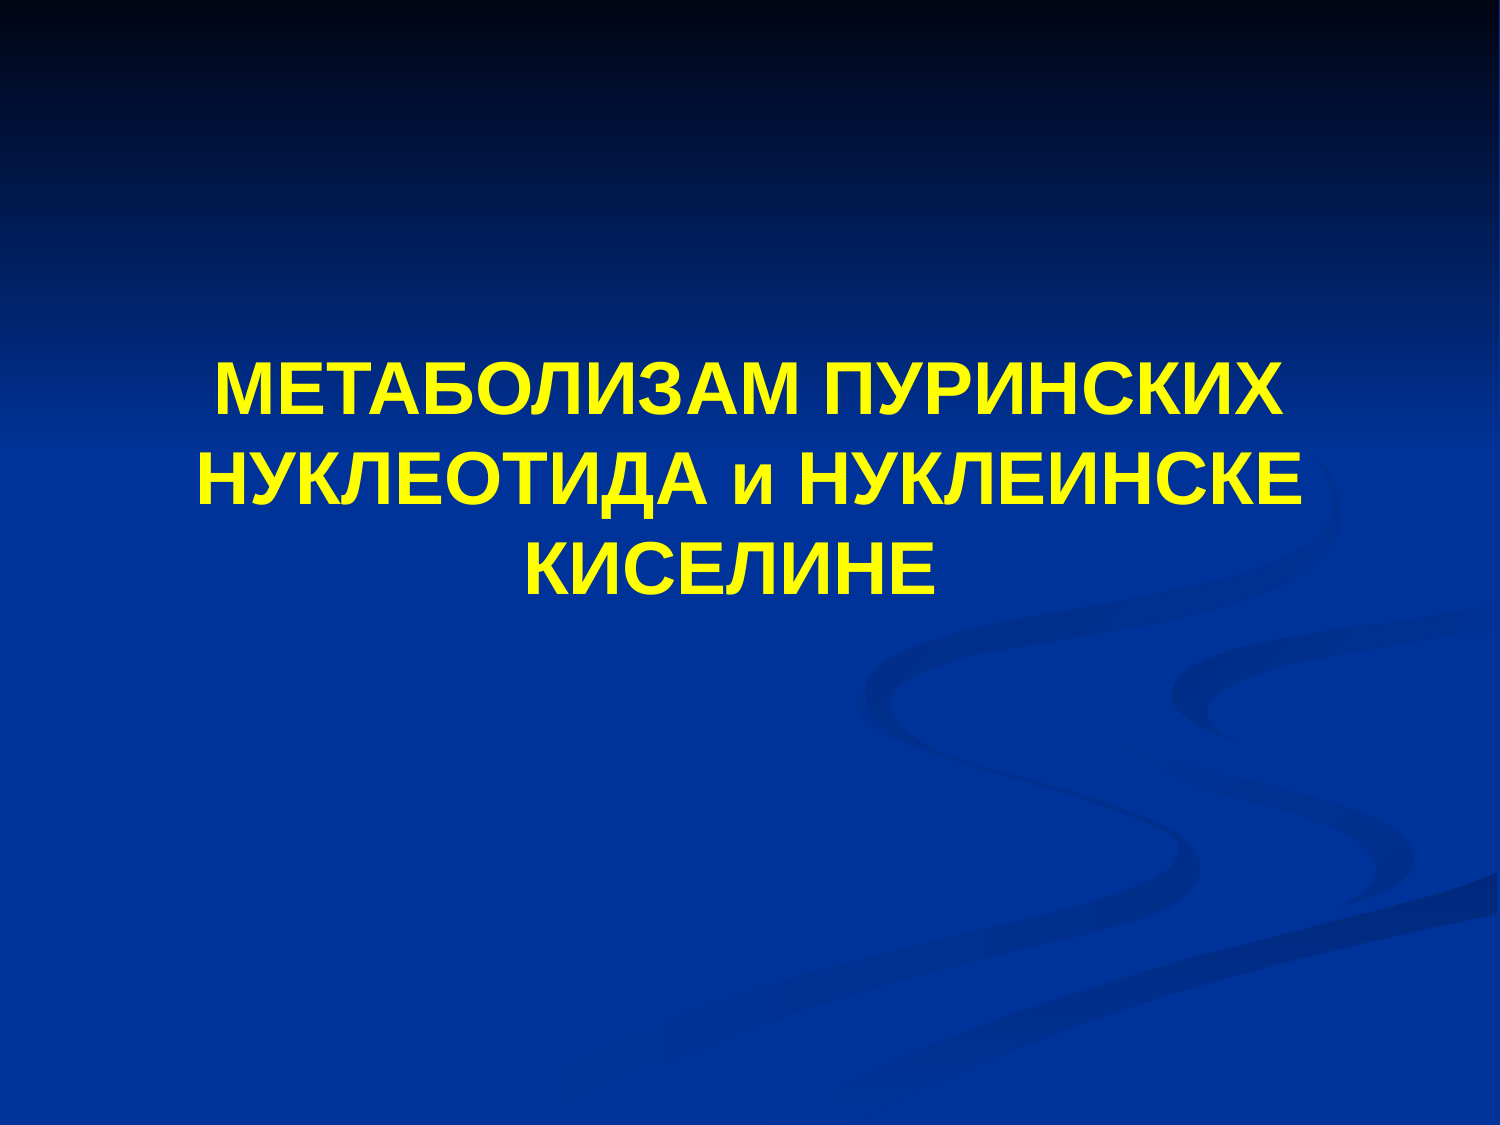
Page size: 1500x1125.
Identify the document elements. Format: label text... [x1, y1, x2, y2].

title МЕТАБОЛИЗАМ ПУРИНСКИХ НУКЛЕОТИДА и НУКЛЕИНСКЕ КИСЕЛИНЕ [0, 287, 1500, 663]
